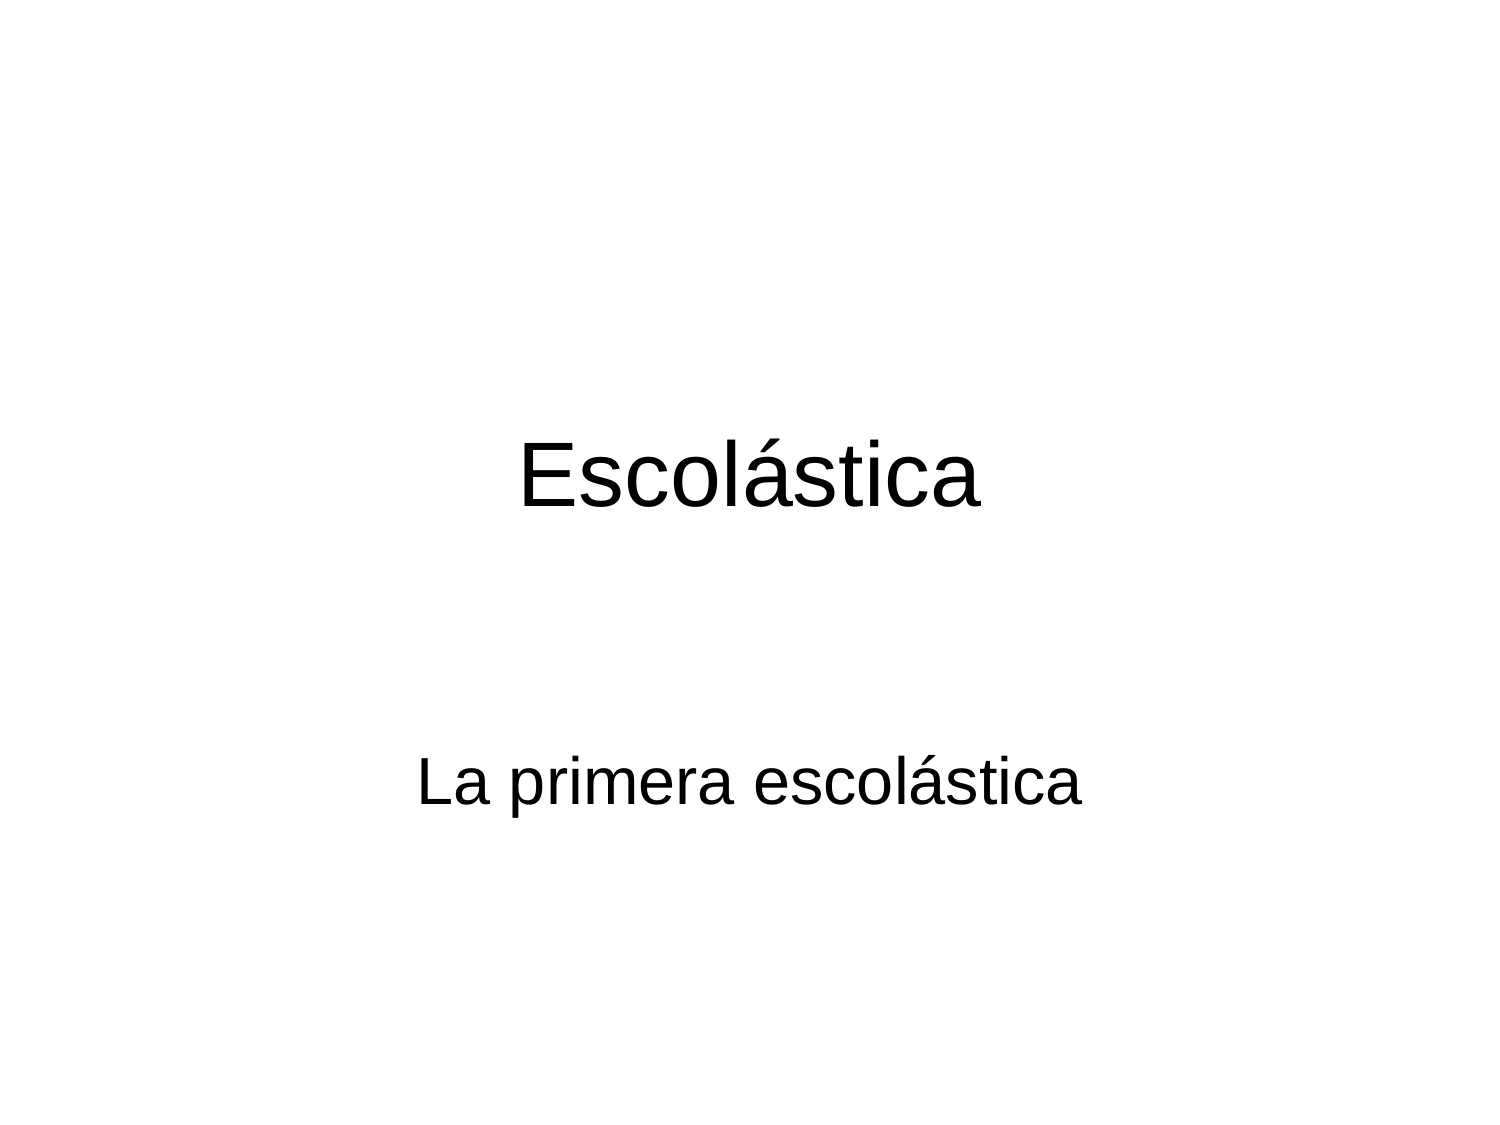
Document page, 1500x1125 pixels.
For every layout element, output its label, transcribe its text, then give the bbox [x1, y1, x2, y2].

subtitle La primera escolástica [224, 637, 1276, 926]
title Escolástica [112, 349, 1388, 591]
